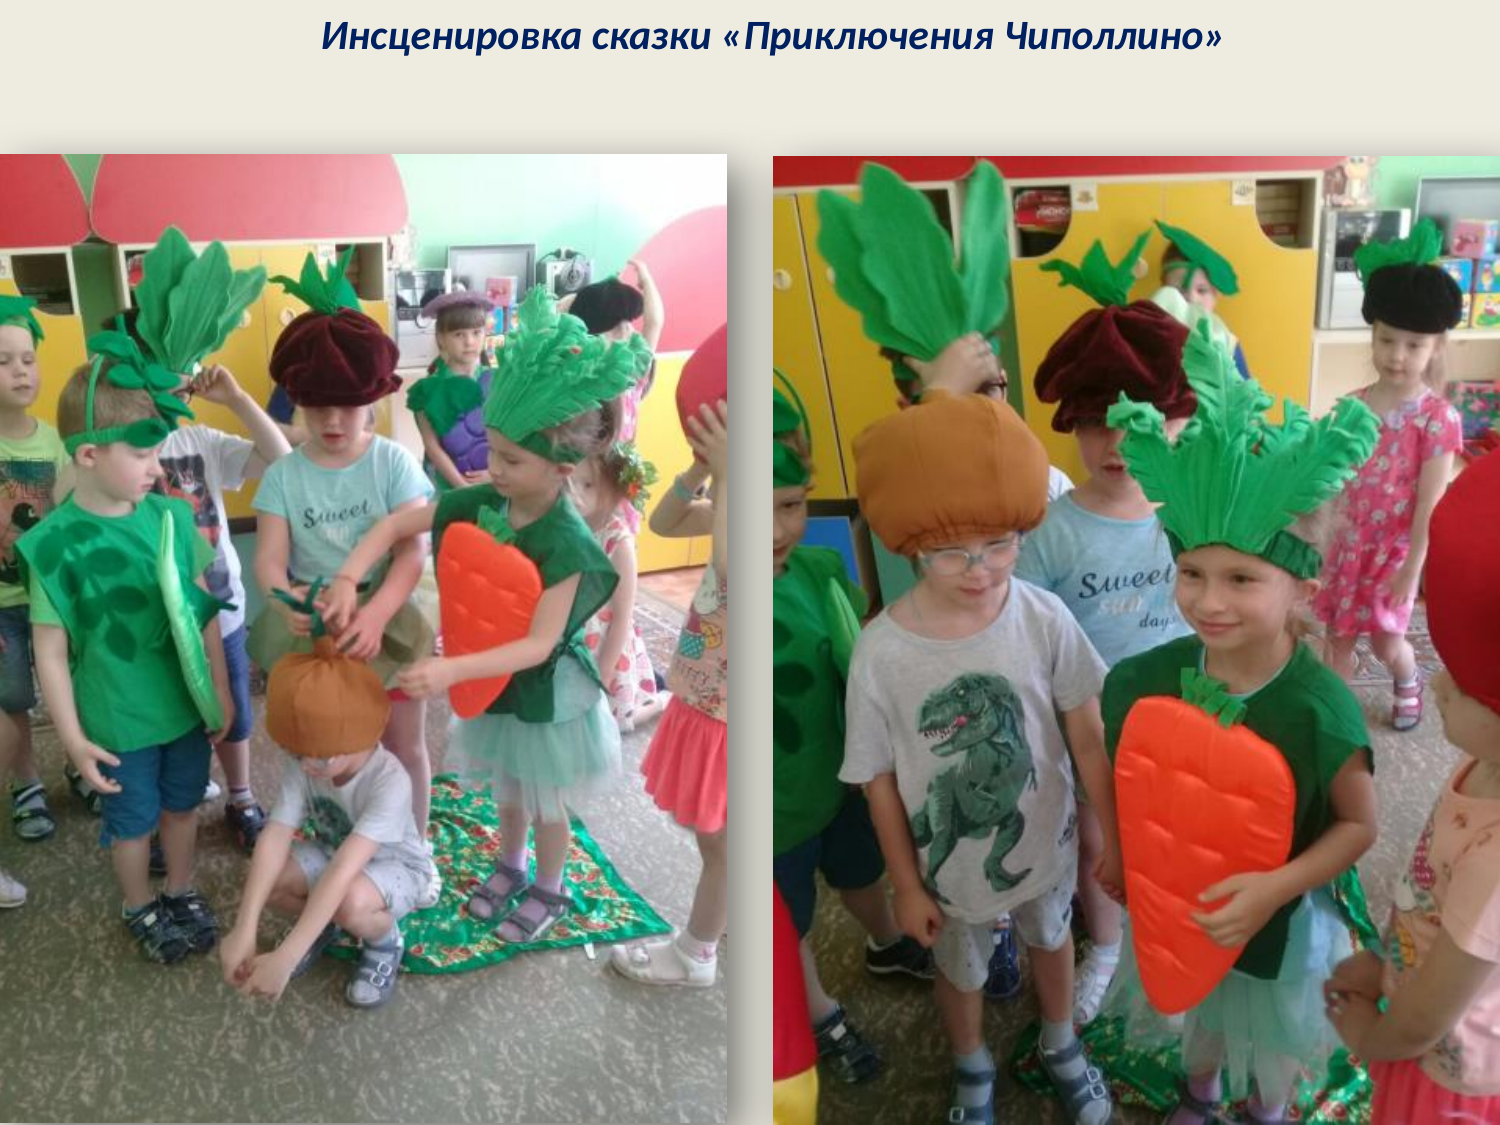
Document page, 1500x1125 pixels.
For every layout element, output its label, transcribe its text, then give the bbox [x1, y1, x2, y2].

text_box Инсценировка сказки «Приключения Чиполлино» [171, 0, 1376, 65]
picture [0, 153, 727, 1124]
picture [773, 156, 1500, 1125]
